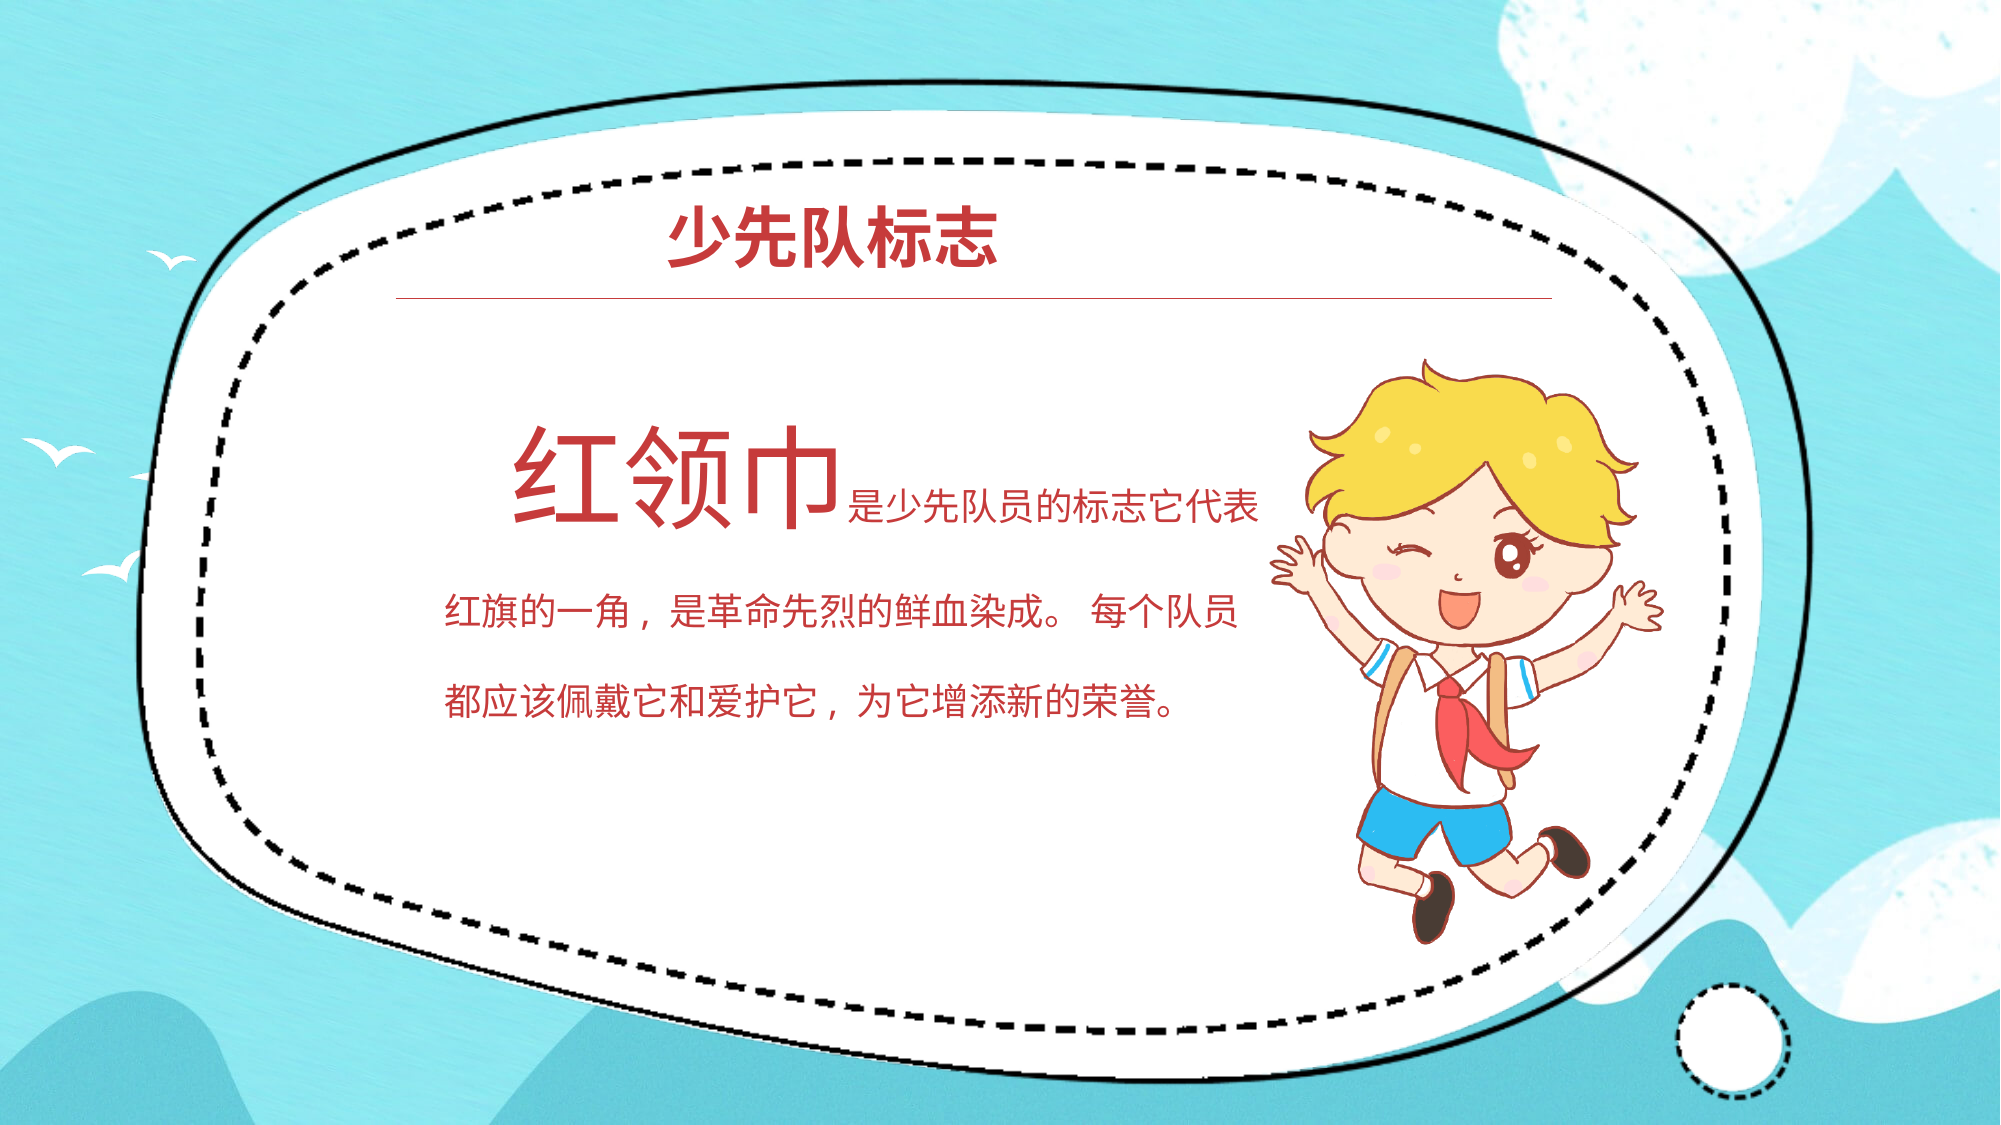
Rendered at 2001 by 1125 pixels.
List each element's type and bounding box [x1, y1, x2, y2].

text_box [395, 188, 1798, 988]
